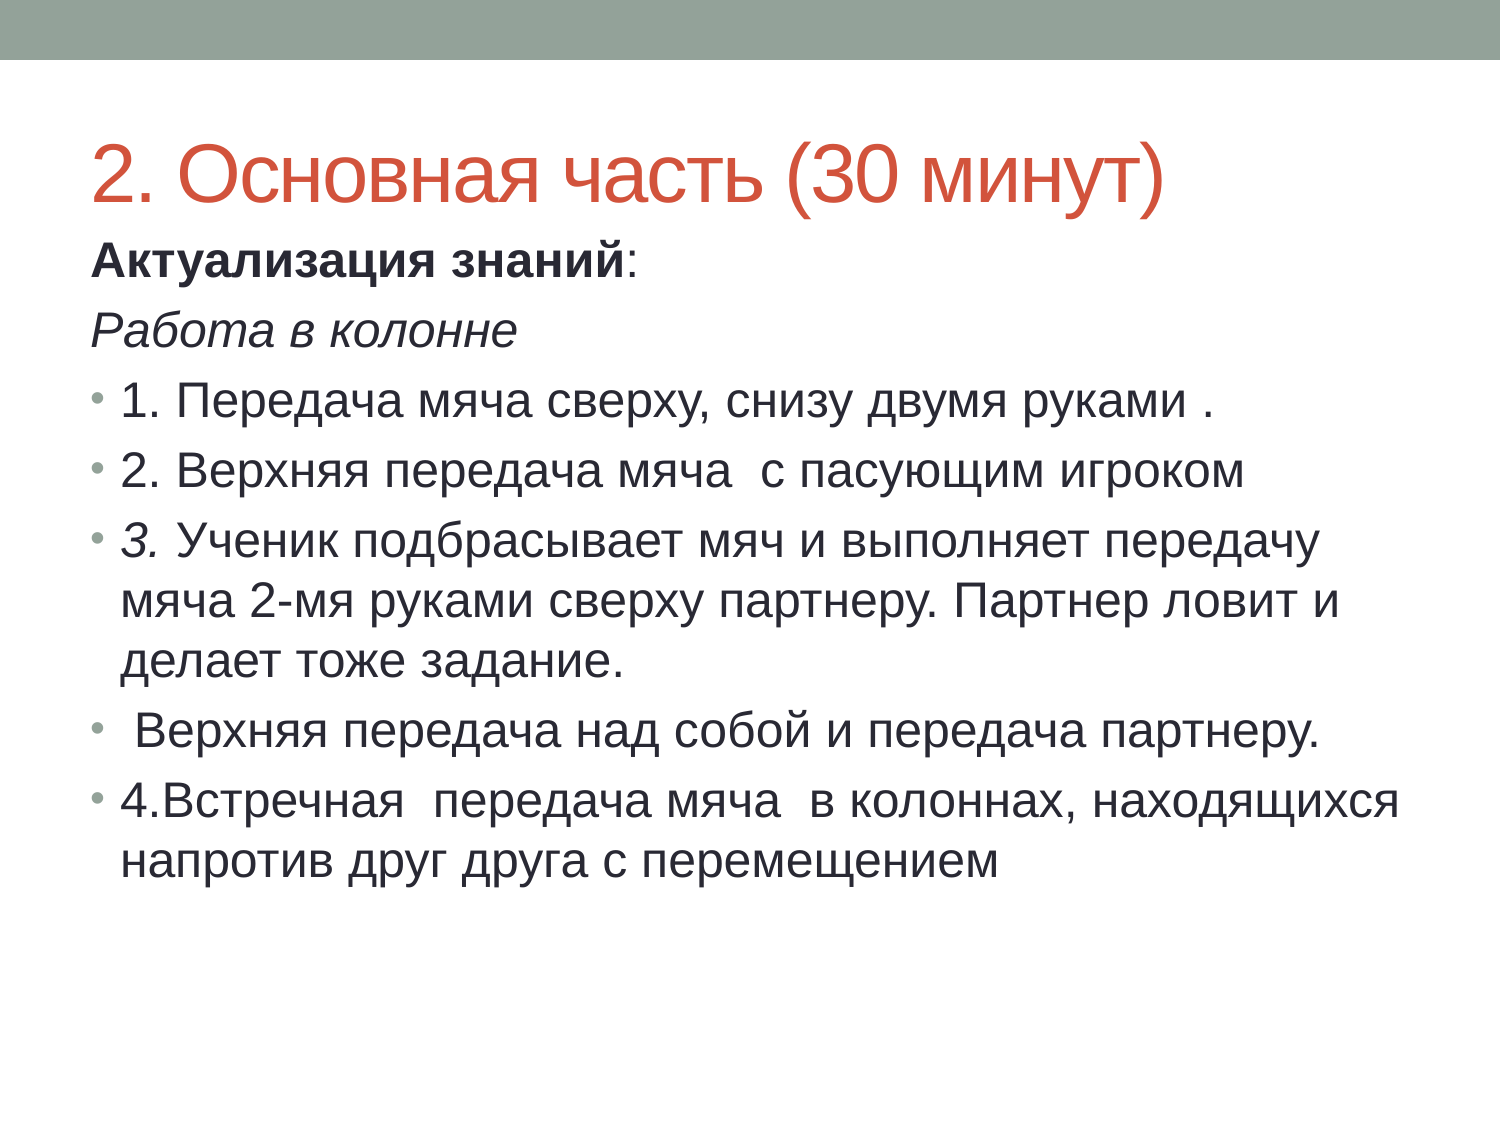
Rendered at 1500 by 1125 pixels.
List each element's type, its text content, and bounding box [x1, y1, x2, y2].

list Актуализация знаний: Работа в колонне 1. Передача мяча сверху, снизу двумя руками . 2. Верхняя передача мяча с пасующим игроком 3. Ученик подбрасывает мяч и выполняет передачу мяча 2-мя руками сверху партнеру. Партнер ловит и делает тоже задание. Верхняя передача над собой и передача партнеру. 4.Встречная передача мяча в колоннах, находящихся напротив друг друга с перемещением [75, 219, 1425, 1063]
title 2. Основная часть (30 минут) [75, 87, 1425, 219]
